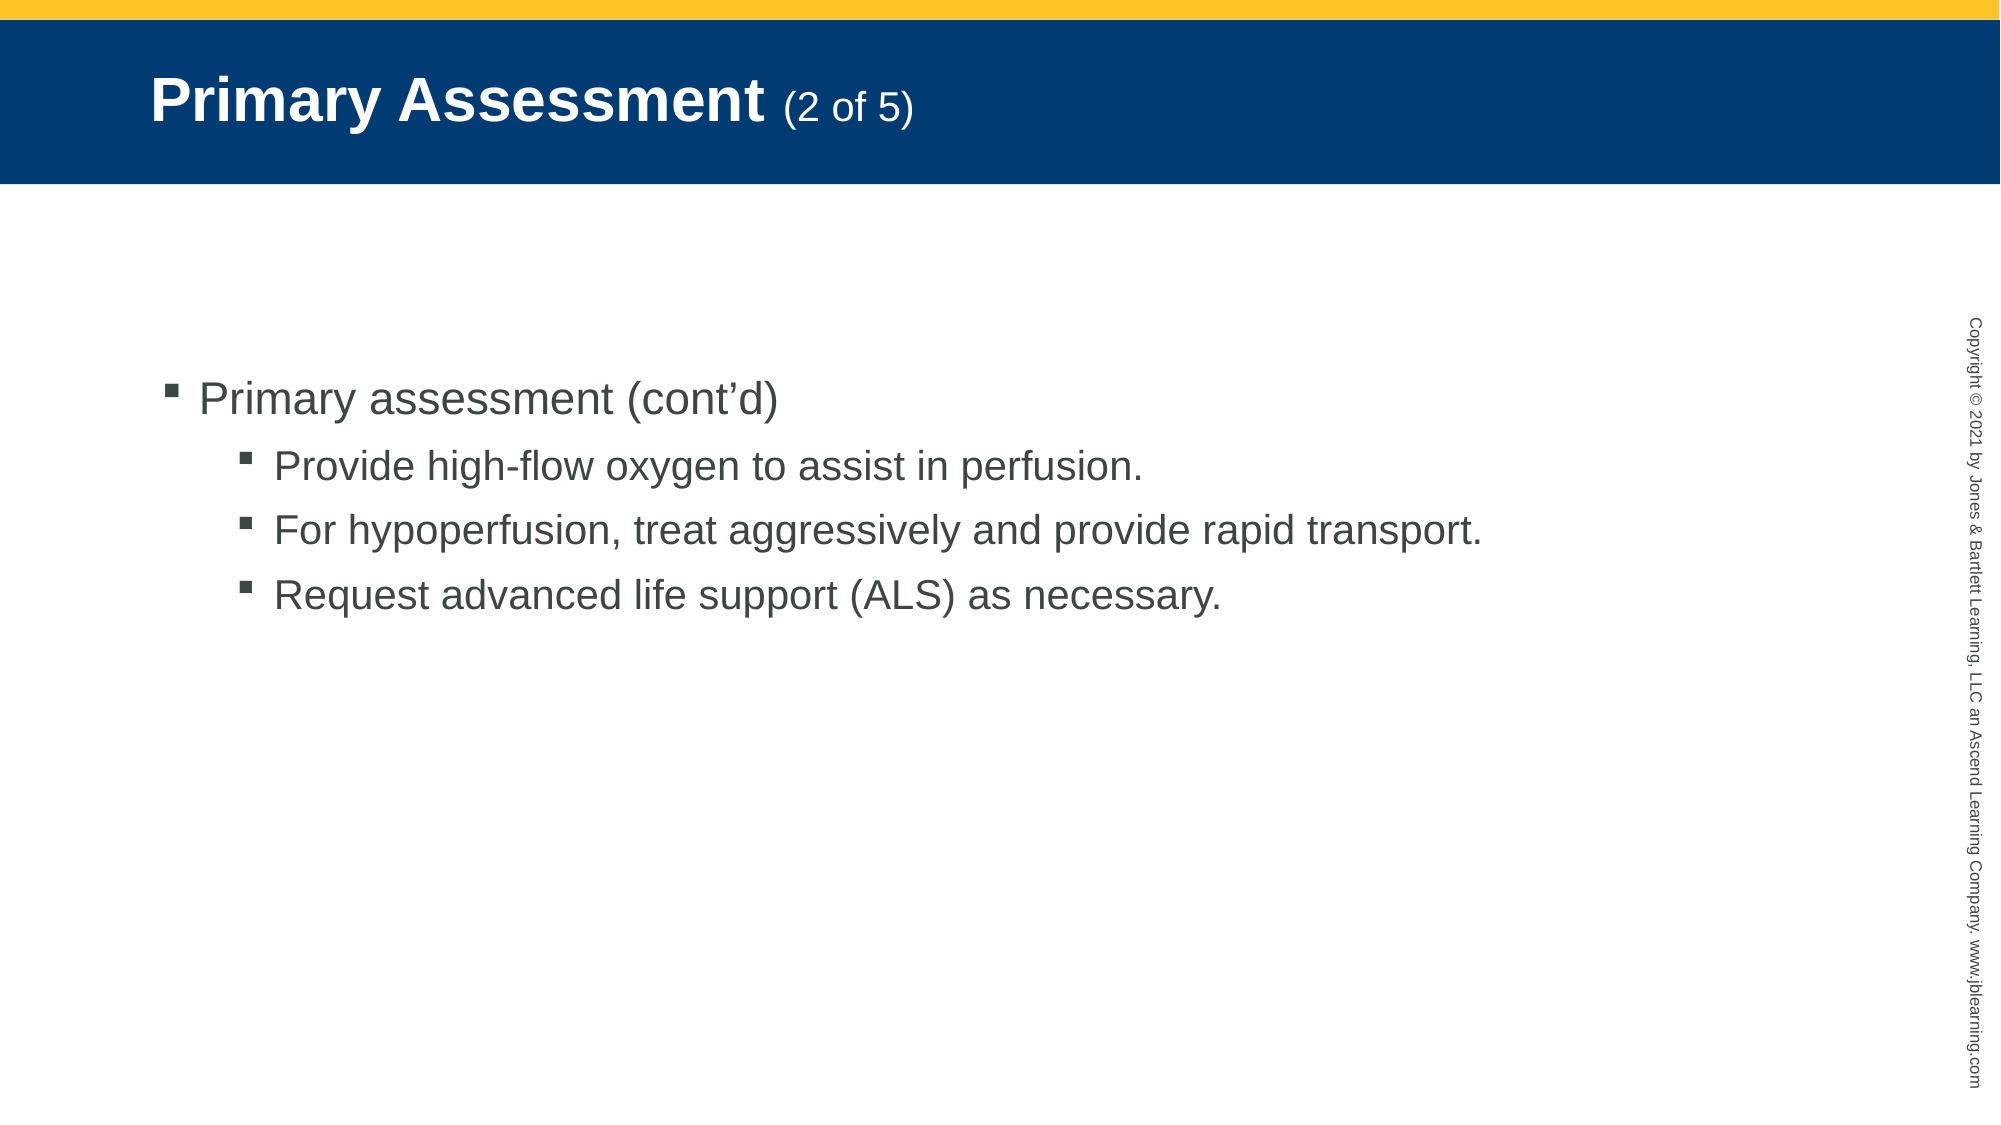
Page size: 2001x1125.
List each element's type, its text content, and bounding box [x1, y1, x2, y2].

list Primary assessment (cont’d) Provide high-flow oxygen to assist in perfusion. For hypoperfusion, treat aggressively and provide rapid transport. Request advanced life support (ALS) as necessary. [146, 361, 1859, 1016]
title Primary Assessment (2 of 5) [0, 19, 2000, 185]
